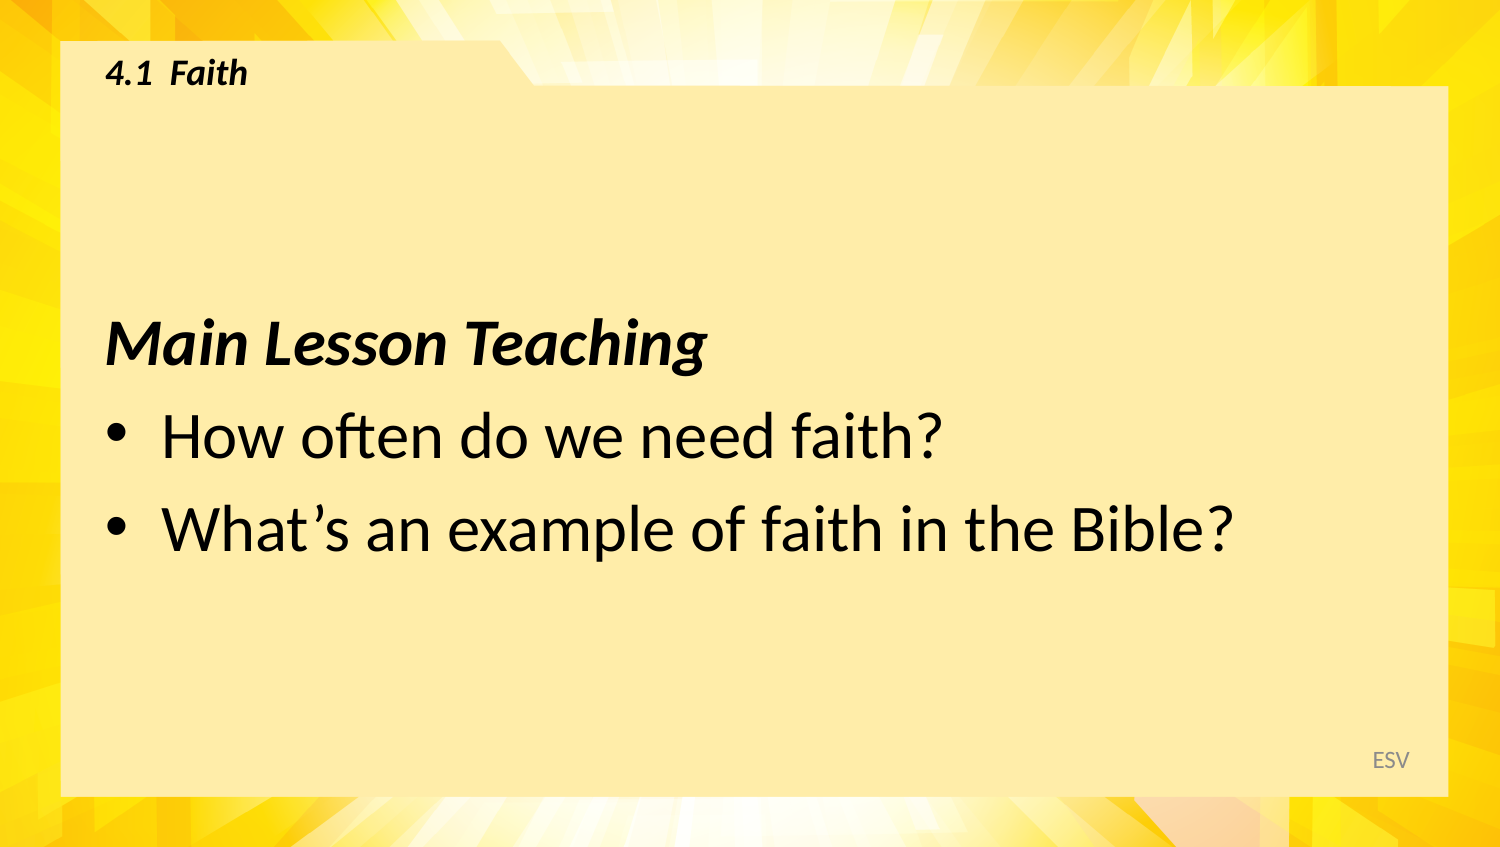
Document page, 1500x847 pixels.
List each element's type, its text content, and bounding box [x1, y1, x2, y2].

picture [0, 0, 1500, 847]
footer ESV [950, 736, 1425, 782]
list Main Lesson Teaching How often do we need faith? What’s an example of faith in the Bible? [89, 141, 1403, 722]
title 4.1 Faith [89, 33, 1420, 108]
